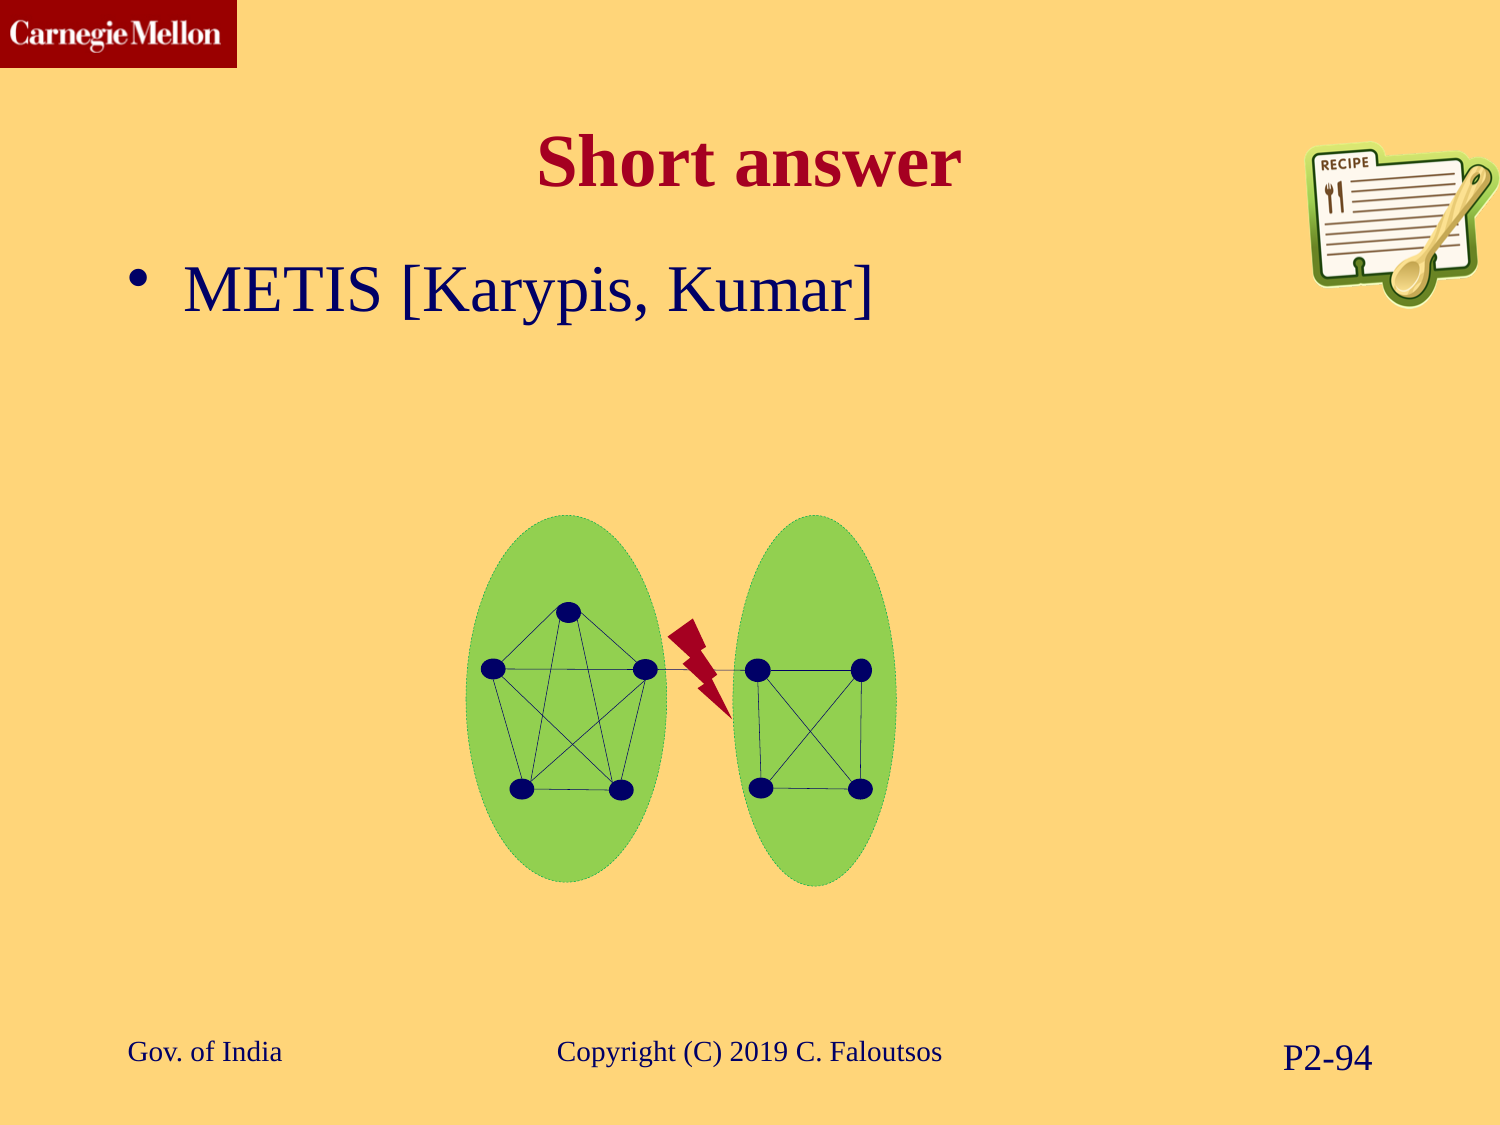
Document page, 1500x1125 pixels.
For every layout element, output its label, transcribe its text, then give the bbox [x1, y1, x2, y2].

list METIS [Karypis, Kumar] [112, 237, 1388, 1001]
picture [0, 0, 237, 68]
slide_number Gov. of India [112, 1024, 426, 1101]
picture [1303, 141, 1500, 309]
footer Copyright (C) 2019 C. Faloutsos [512, 1024, 988, 1101]
title Short answer [112, 99, 1388, 213]
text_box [480, 601, 874, 801]
slide_number P2-94 [1074, 1024, 1388, 1101]
